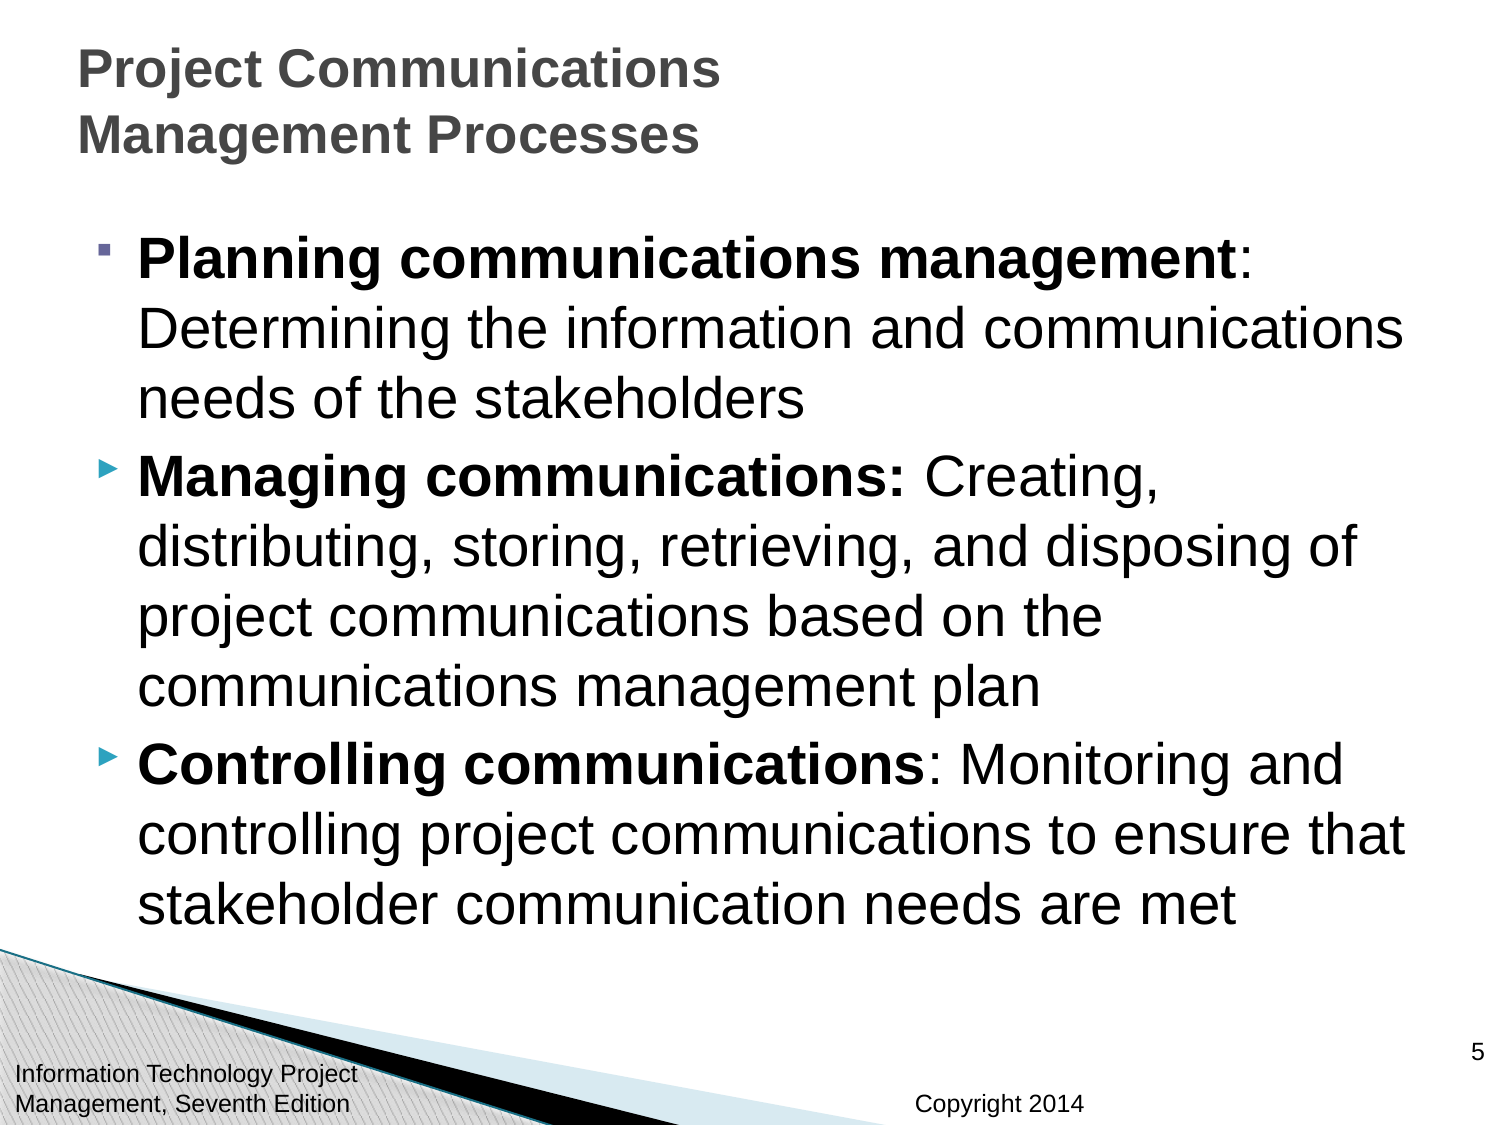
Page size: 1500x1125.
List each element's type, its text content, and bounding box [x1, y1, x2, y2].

title Project Communications Management Processes [62, 24, 1438, 172]
footer Information Technology Project Management, Seventh Edition [0, 1065, 425, 1125]
slide_number 5 [1408, 1012, 1500, 1073]
list Planning communications management: Determining the information and communications needs of the stakeholders Managing communications: Creating, distributing, storing, retrieving, and disposing of project communications based on the communications management plan Controlling communications: Monitoring and controlling project communications to ensure that stakeholder communication needs are met [62, 212, 1476, 963]
